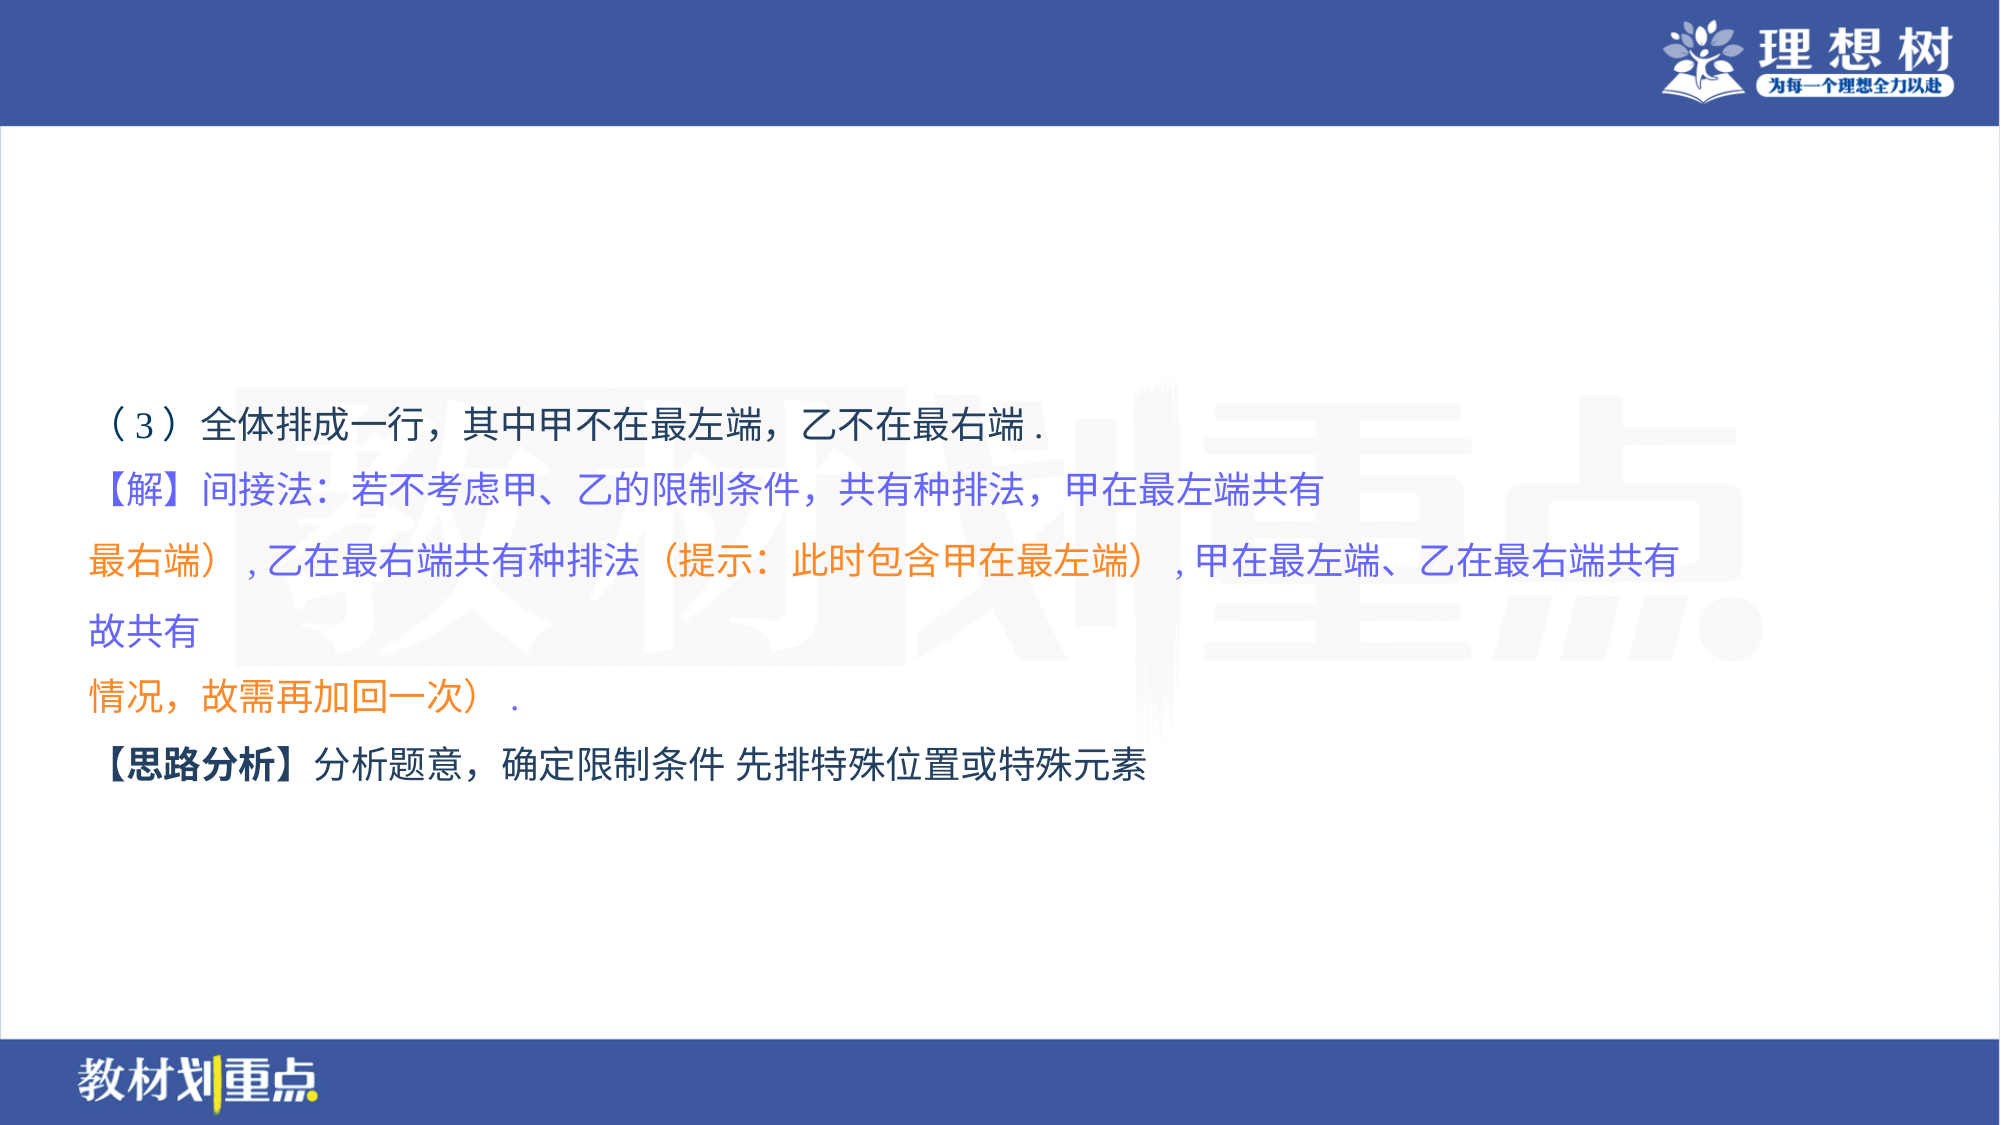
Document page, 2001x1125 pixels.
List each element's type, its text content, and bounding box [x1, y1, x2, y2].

text_box （3）全体排成一行，其中甲不在最左端，乙不在最右端. [88, 379, 1911, 440]
picture [0, 0, 2000, 1125]
